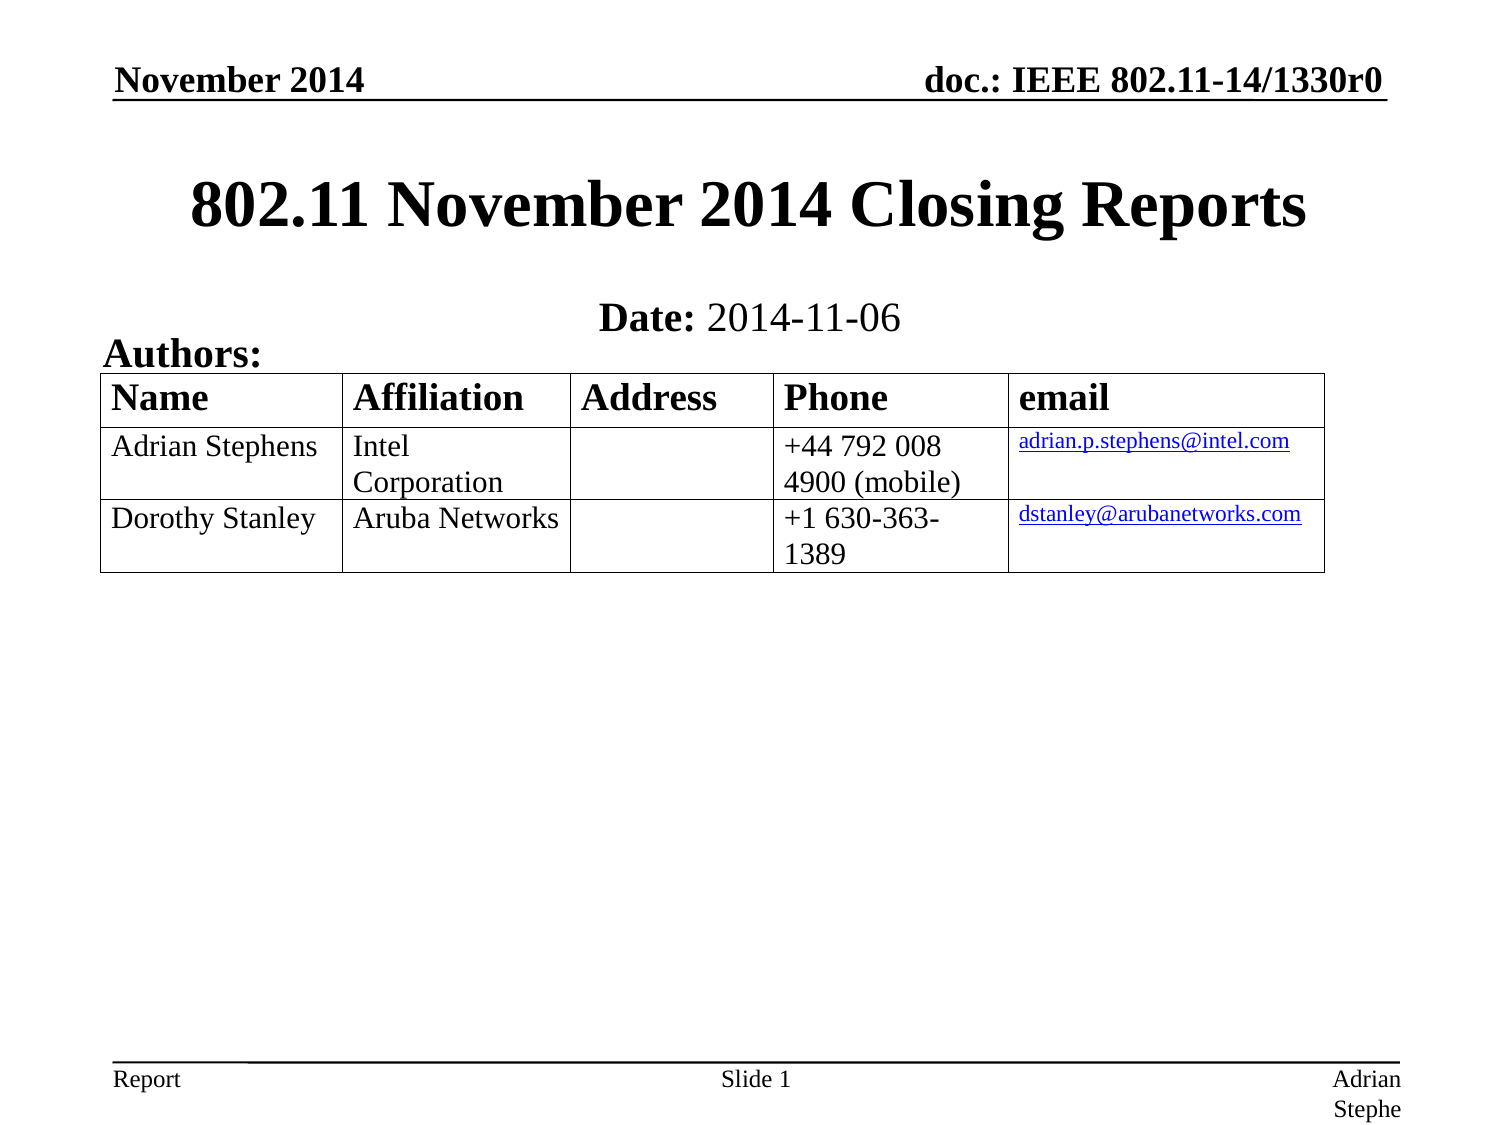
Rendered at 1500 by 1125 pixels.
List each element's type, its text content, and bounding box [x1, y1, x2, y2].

slide_number Slide 1 [712, 1061, 800, 1093]
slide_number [114, 54, 374, 101]
footer Adrian Stephens, Intel Corporation [1324, 1061, 1402, 1093]
title 802.11 November 2014 Closing Reports [112, 112, 1388, 287]
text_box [85, 372, 1358, 800]
text_box Authors: [87, 318, 325, 371]
list Date: 2014-11-06 [112, 287, 1388, 350]
